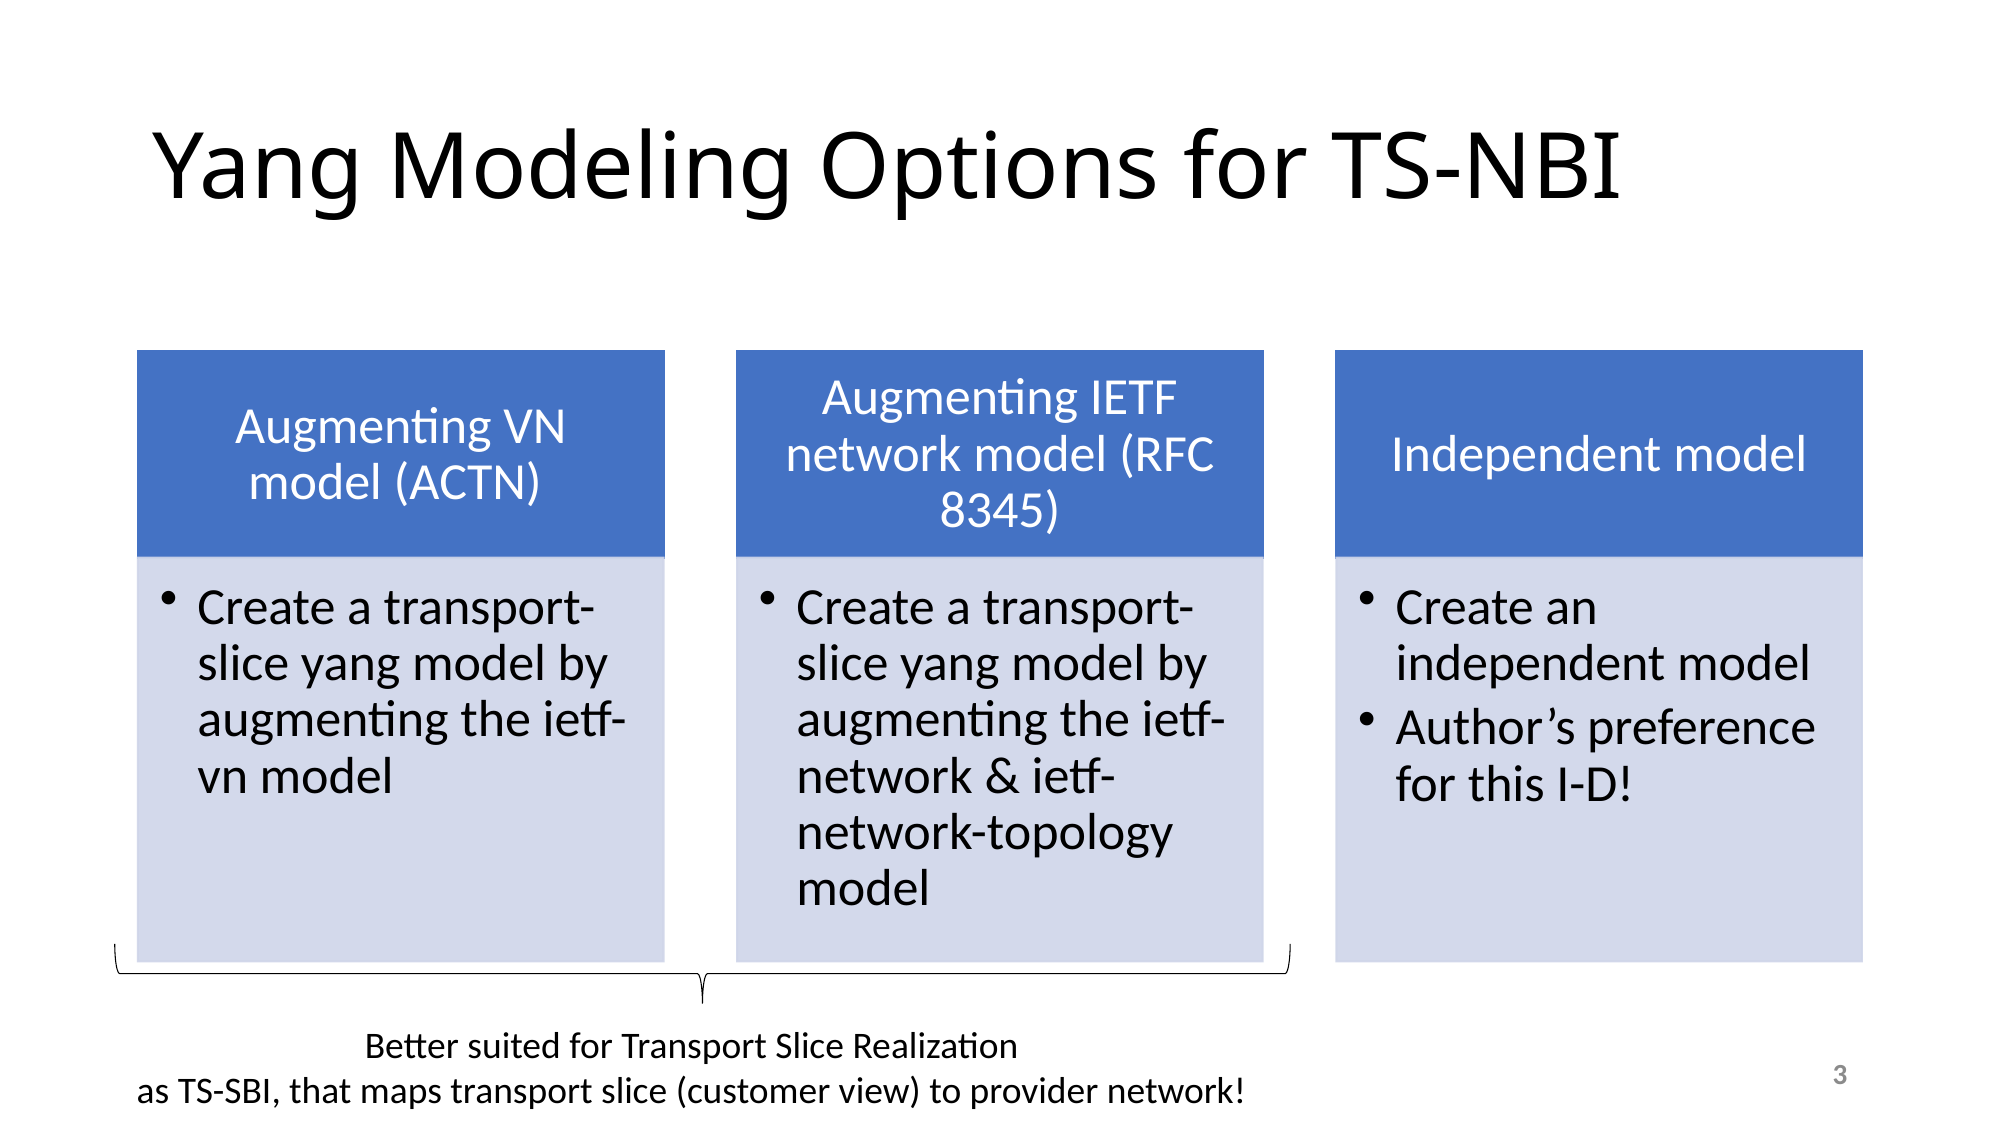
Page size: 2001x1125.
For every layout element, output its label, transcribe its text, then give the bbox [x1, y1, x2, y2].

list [137, 299, 1863, 1014]
text_box [114, 943, 137, 975]
text_box Better suited for Transport Slice Realization as TS-SBI, that maps transport slice (customer view) to provider network! [102, 1013, 1291, 1118]
title Yang Modeling Options for TS-NBI [137, 59, 1863, 278]
slide_number 3 [1412, 1042, 1863, 1103]
